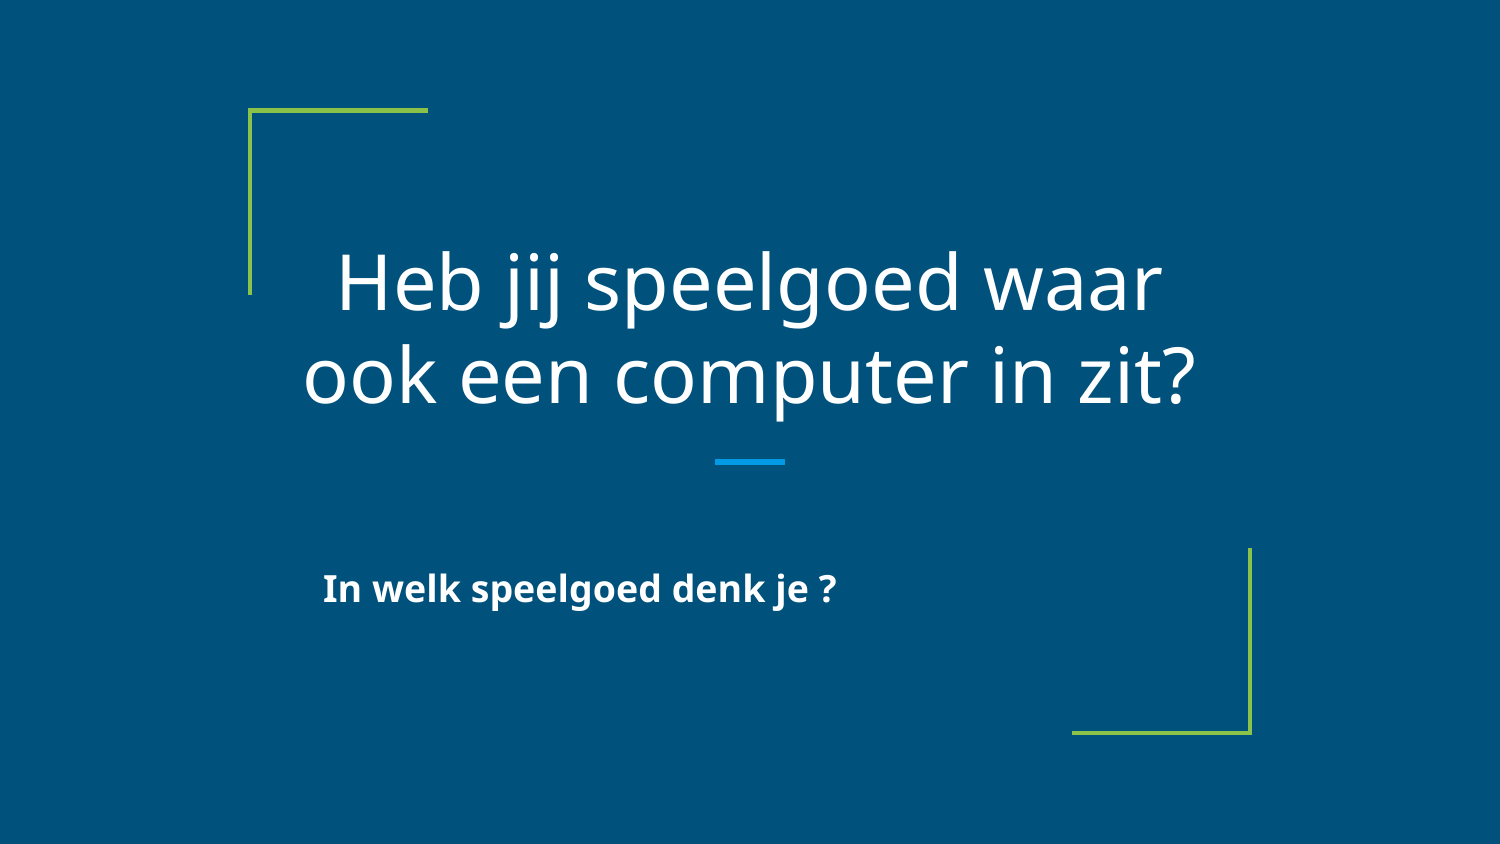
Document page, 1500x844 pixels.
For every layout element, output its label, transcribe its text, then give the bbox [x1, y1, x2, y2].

title Heb jij speelgoed waar ook een computer in zit? [275, 195, 1225, 435]
text_box In welk speelgoed denk je ? [308, 549, 1192, 625]
